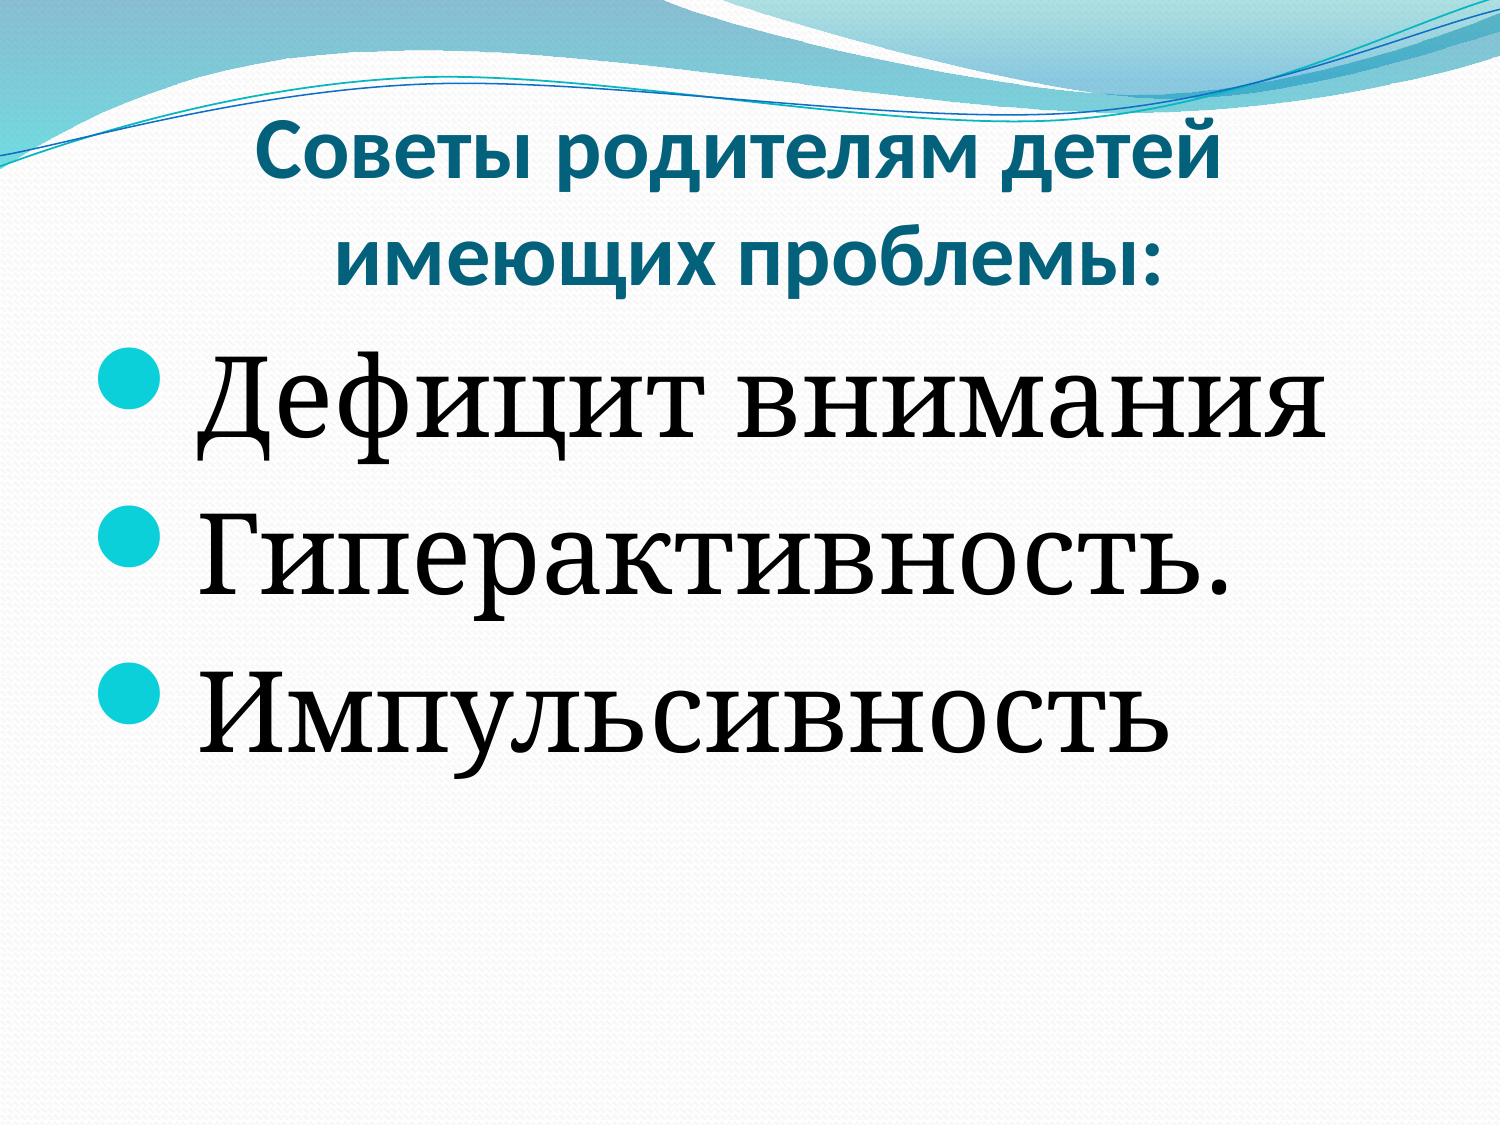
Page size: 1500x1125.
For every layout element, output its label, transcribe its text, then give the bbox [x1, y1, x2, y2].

title Советы родителям детей имеющих проблемы: [75, 82, 1425, 303]
list Дефицит внимания Гиперактивность. Импульсивность [75, 317, 1425, 1038]
